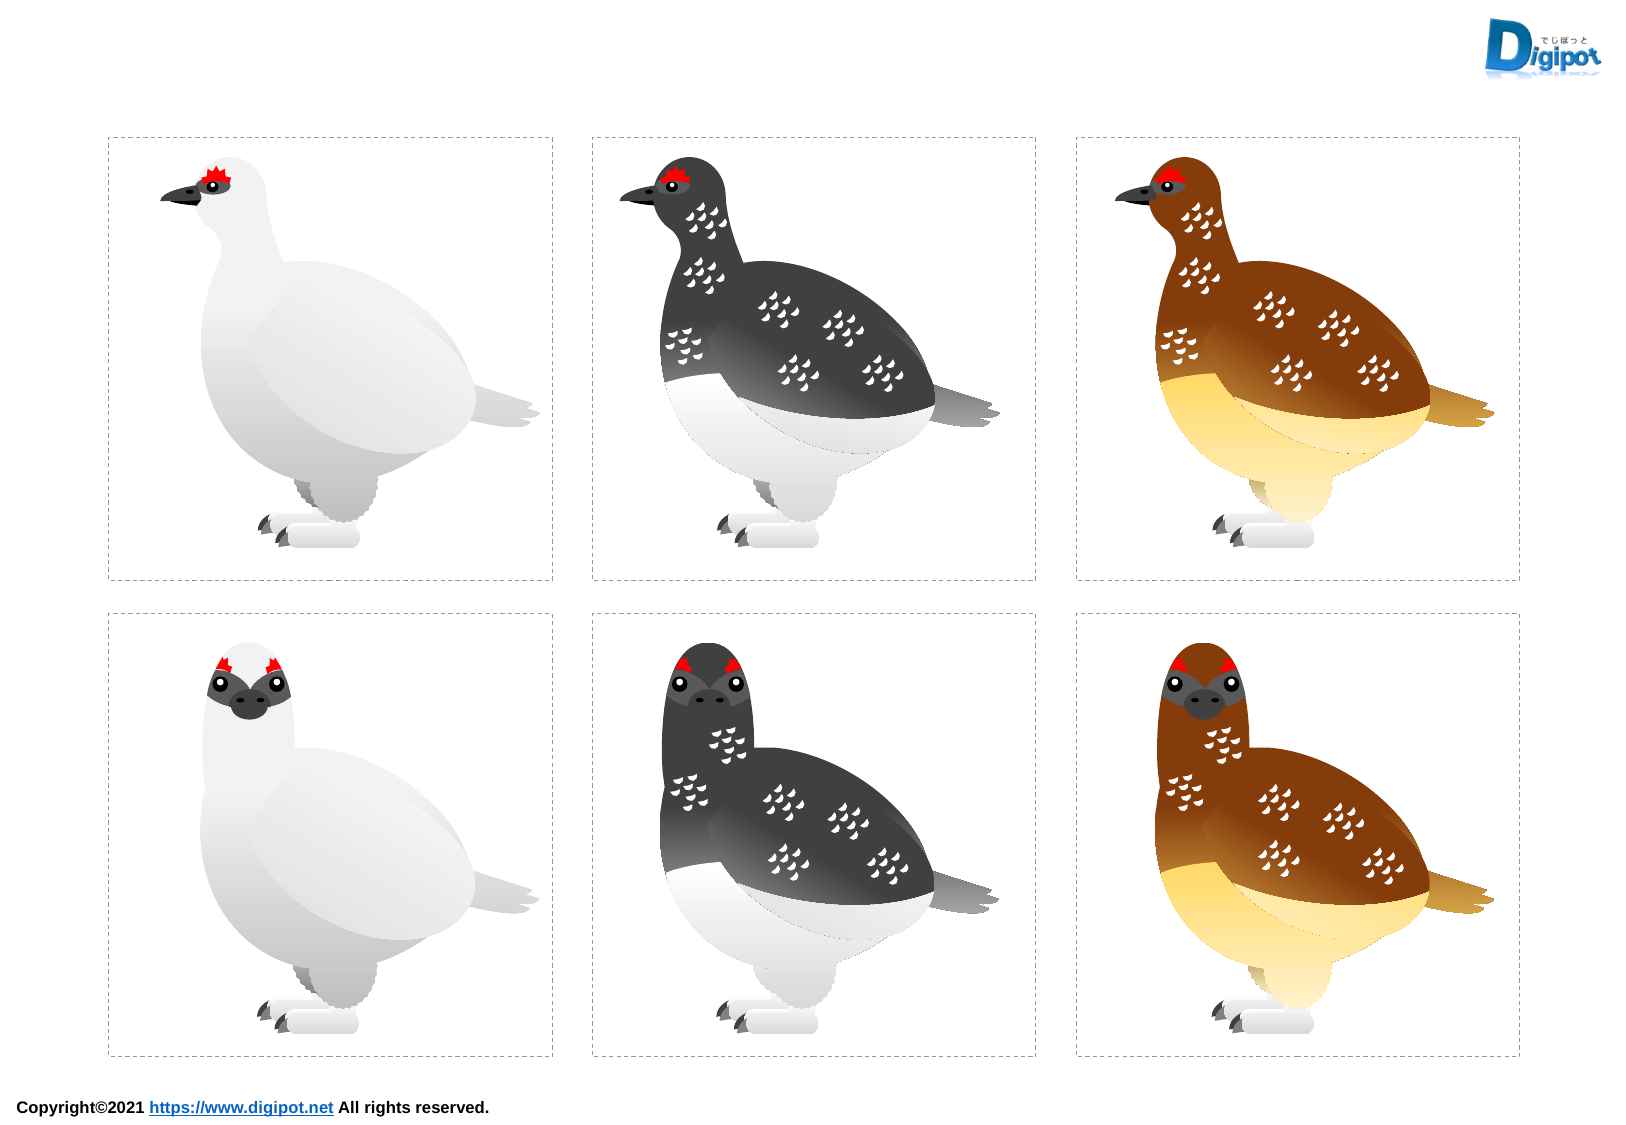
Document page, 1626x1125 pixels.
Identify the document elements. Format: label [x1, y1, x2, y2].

text_box [160, 157, 541, 549]
text_box [619, 157, 1000, 549]
text_box [1155, 642, 1495, 1035]
text_box [659, 642, 999, 1035]
picture [1485, 18, 1602, 82]
text_box [200, 642, 540, 1035]
text_box [1114, 157, 1495, 549]
